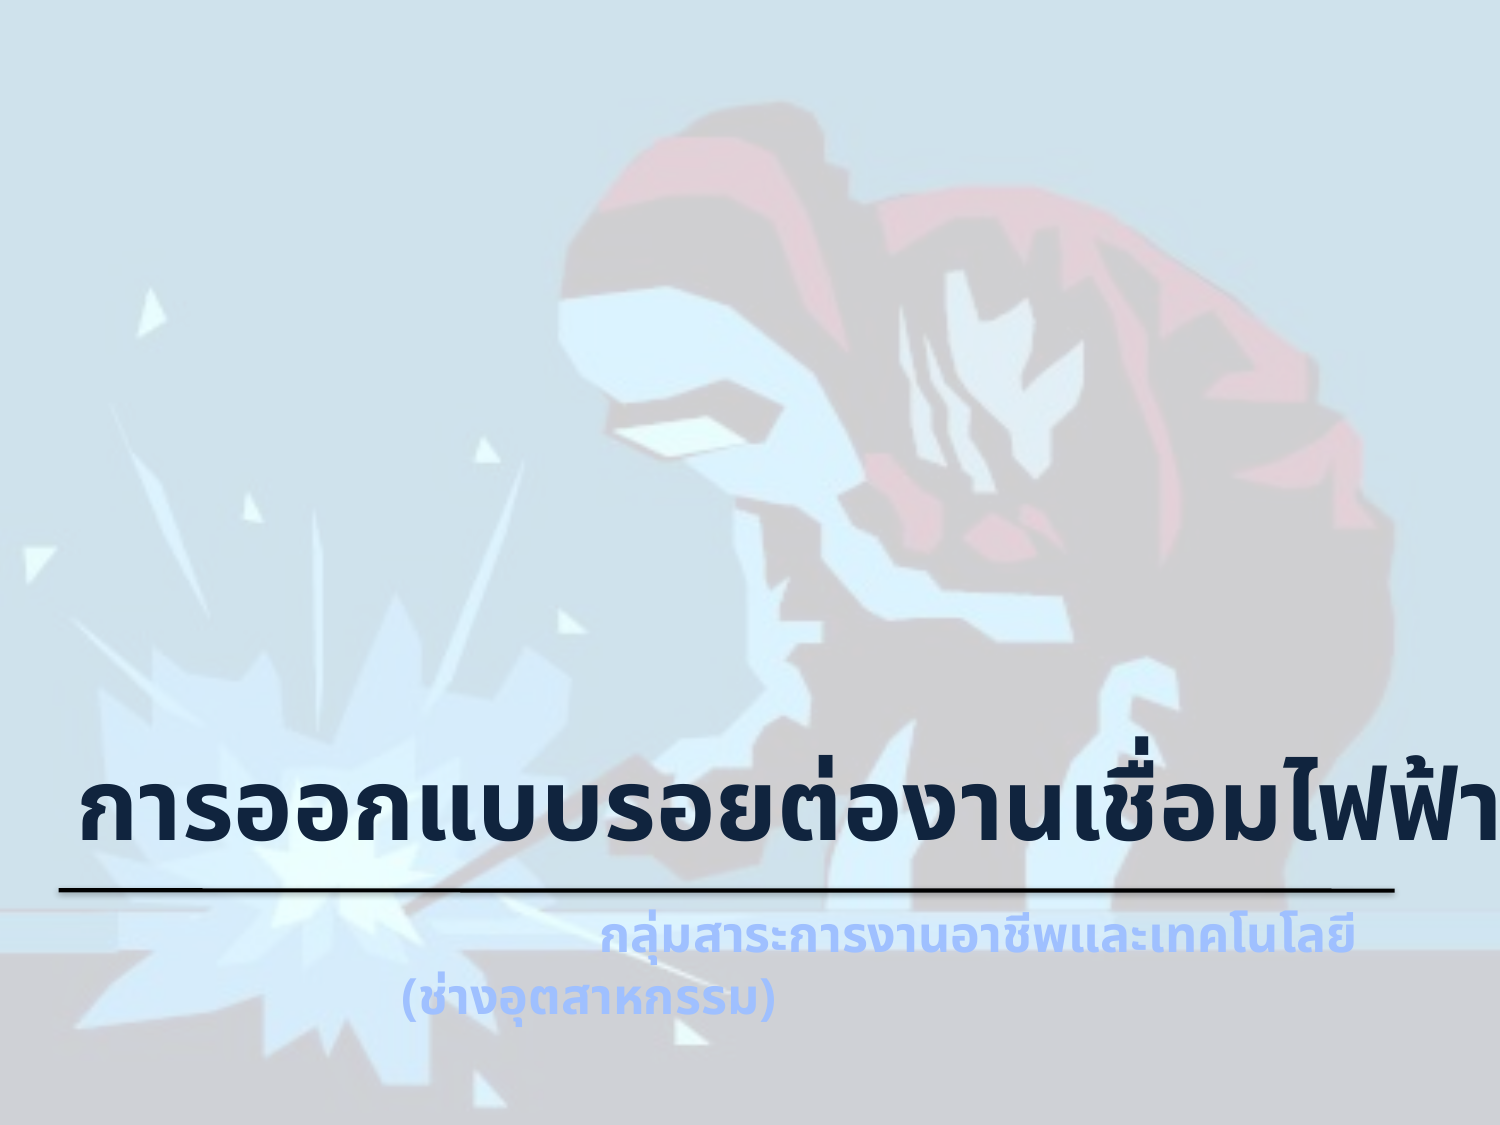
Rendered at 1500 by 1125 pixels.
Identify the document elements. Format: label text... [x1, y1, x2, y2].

text_box กลุ่มสาระการงานอาชีพและเทคโนโลยี (ช่างอุตสาหกรรม) [386, 886, 1430, 1032]
title การออกแบบรอยต่องานเชื่อมไฟฟ้า [60, 679, 1500, 921]
